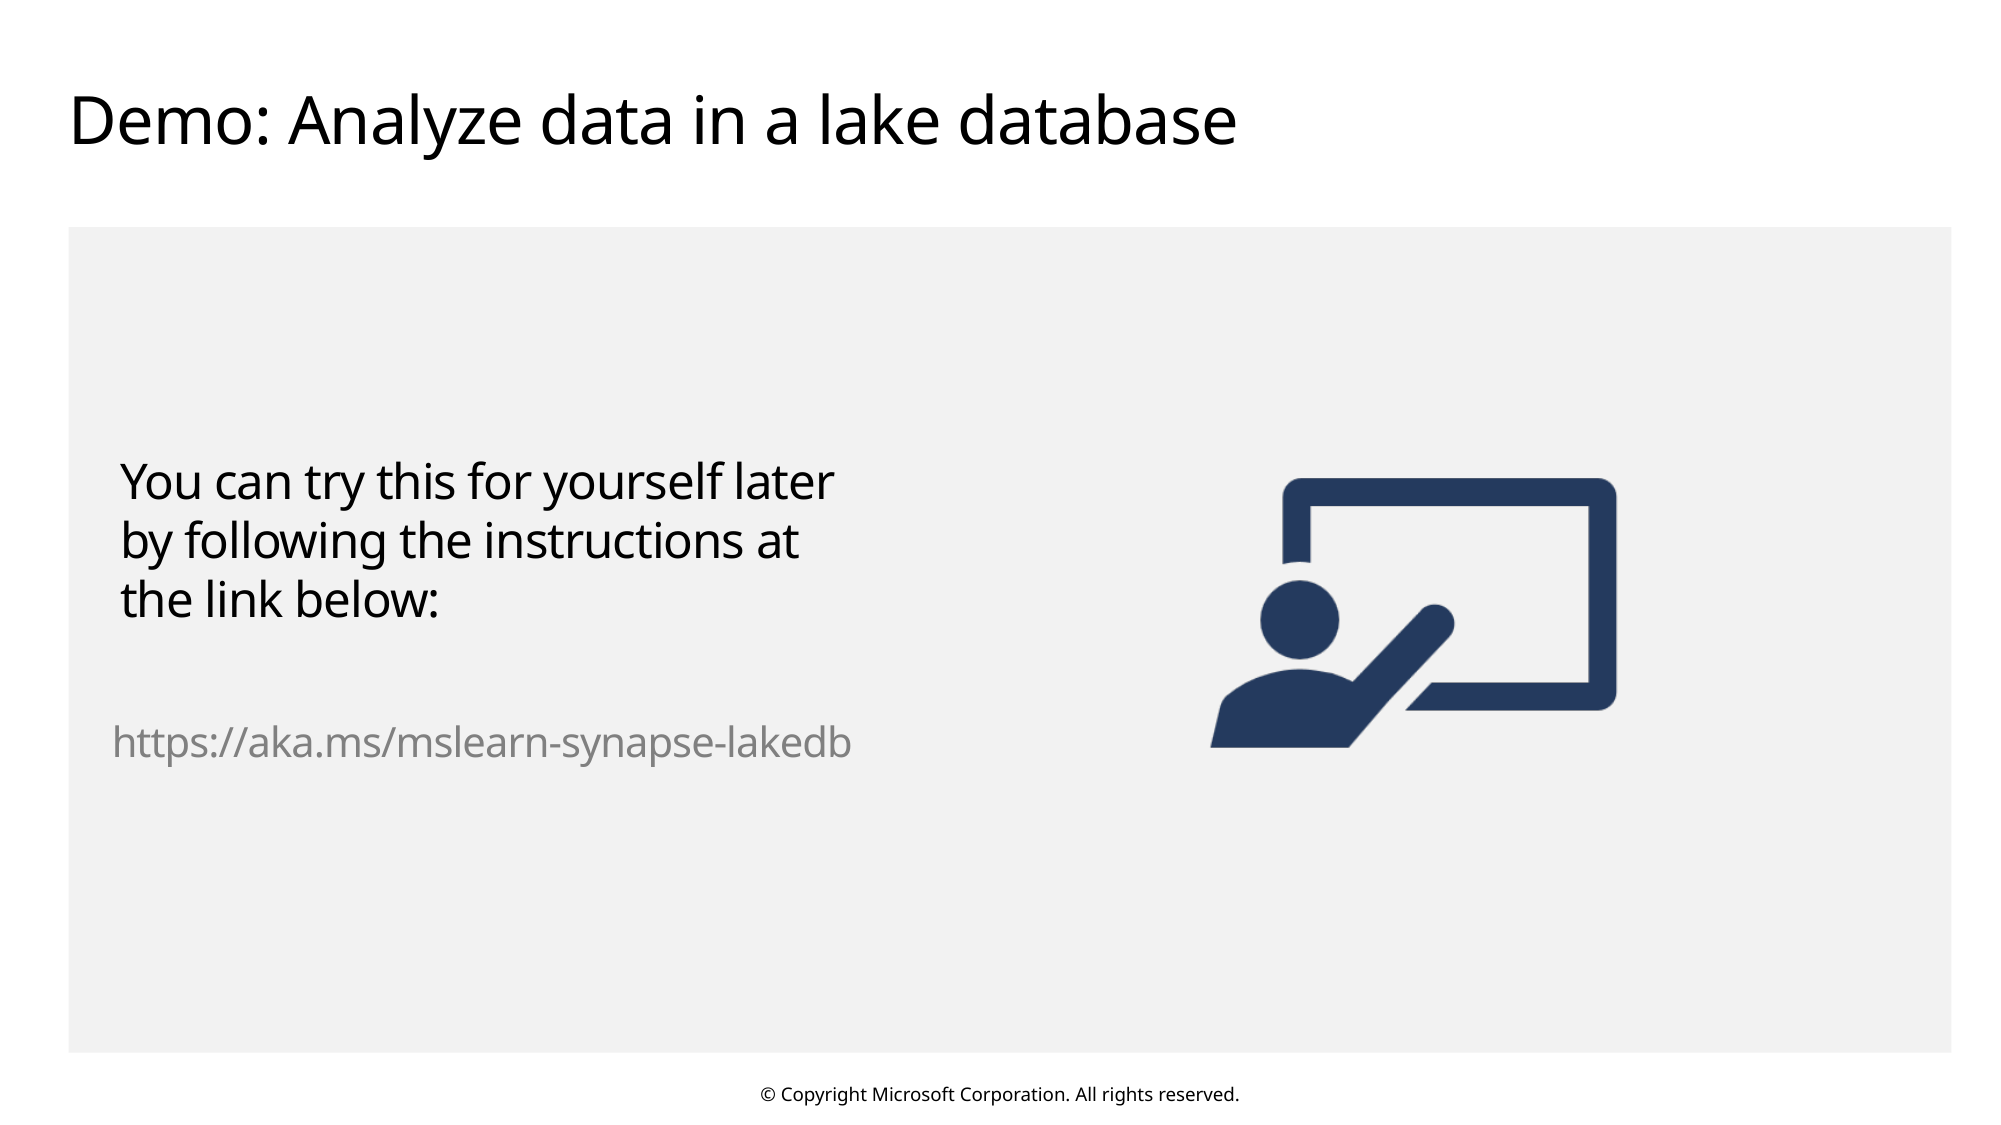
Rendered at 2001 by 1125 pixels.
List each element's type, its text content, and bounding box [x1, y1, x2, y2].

title Demo: Analyze data in a lake database [68, 72, 1930, 184]
picture [1190, 390, 1636, 836]
text_box [68, 226, 1952, 1053]
text_box https://aka.ms/mslearn-synapse-lakedb [97, 708, 1174, 773]
list You can try this for yourself later by following the instructions at the link below: [120, 442, 883, 708]
